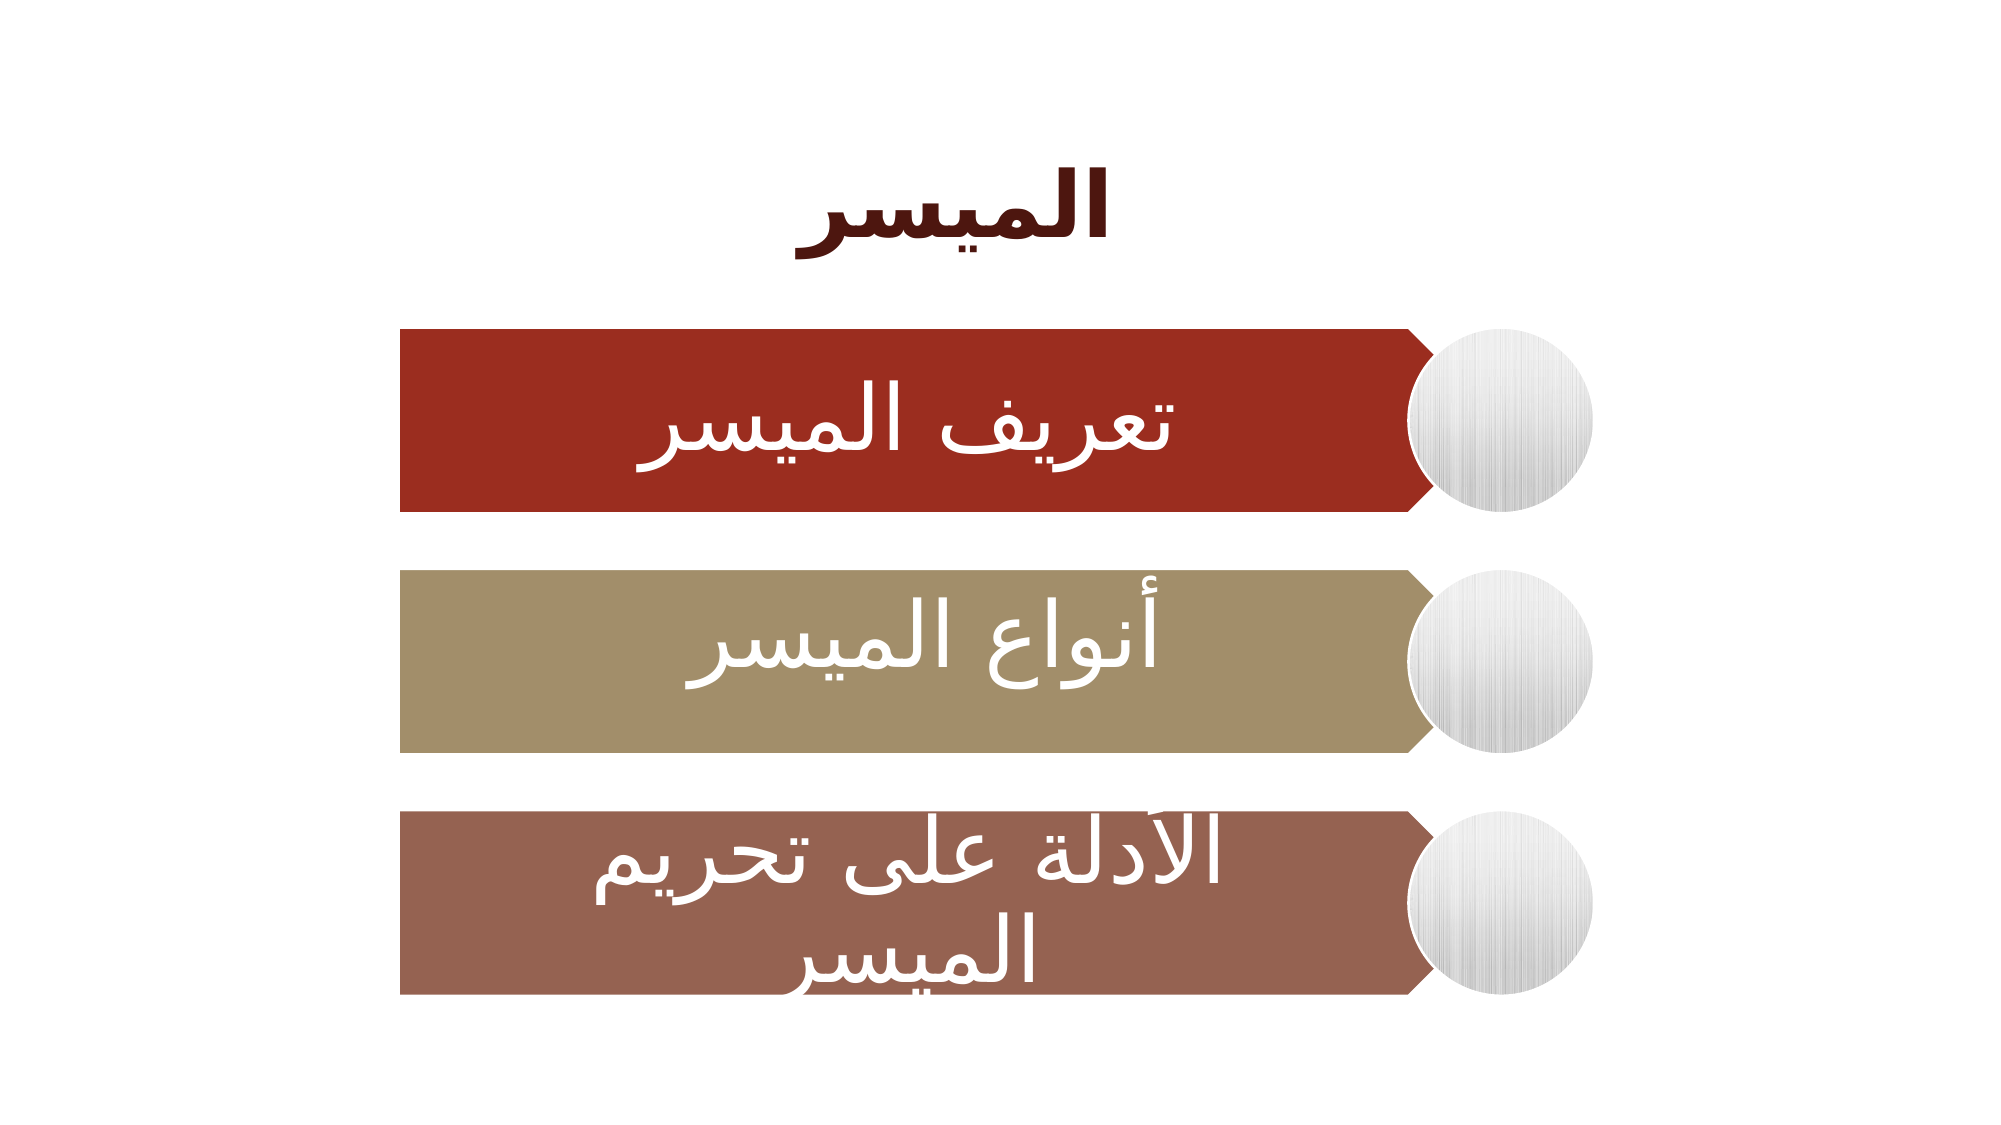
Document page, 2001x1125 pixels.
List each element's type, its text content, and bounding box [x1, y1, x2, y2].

text_box [1504, 326, 1596, 515]
text_box [1504, 808, 1596, 998]
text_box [398, 809, 1502, 997]
text_box الميسر [363, 130, 1551, 271]
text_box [398, 327, 1502, 514]
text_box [398, 568, 1502, 755]
text_box [1504, 567, 1596, 756]
